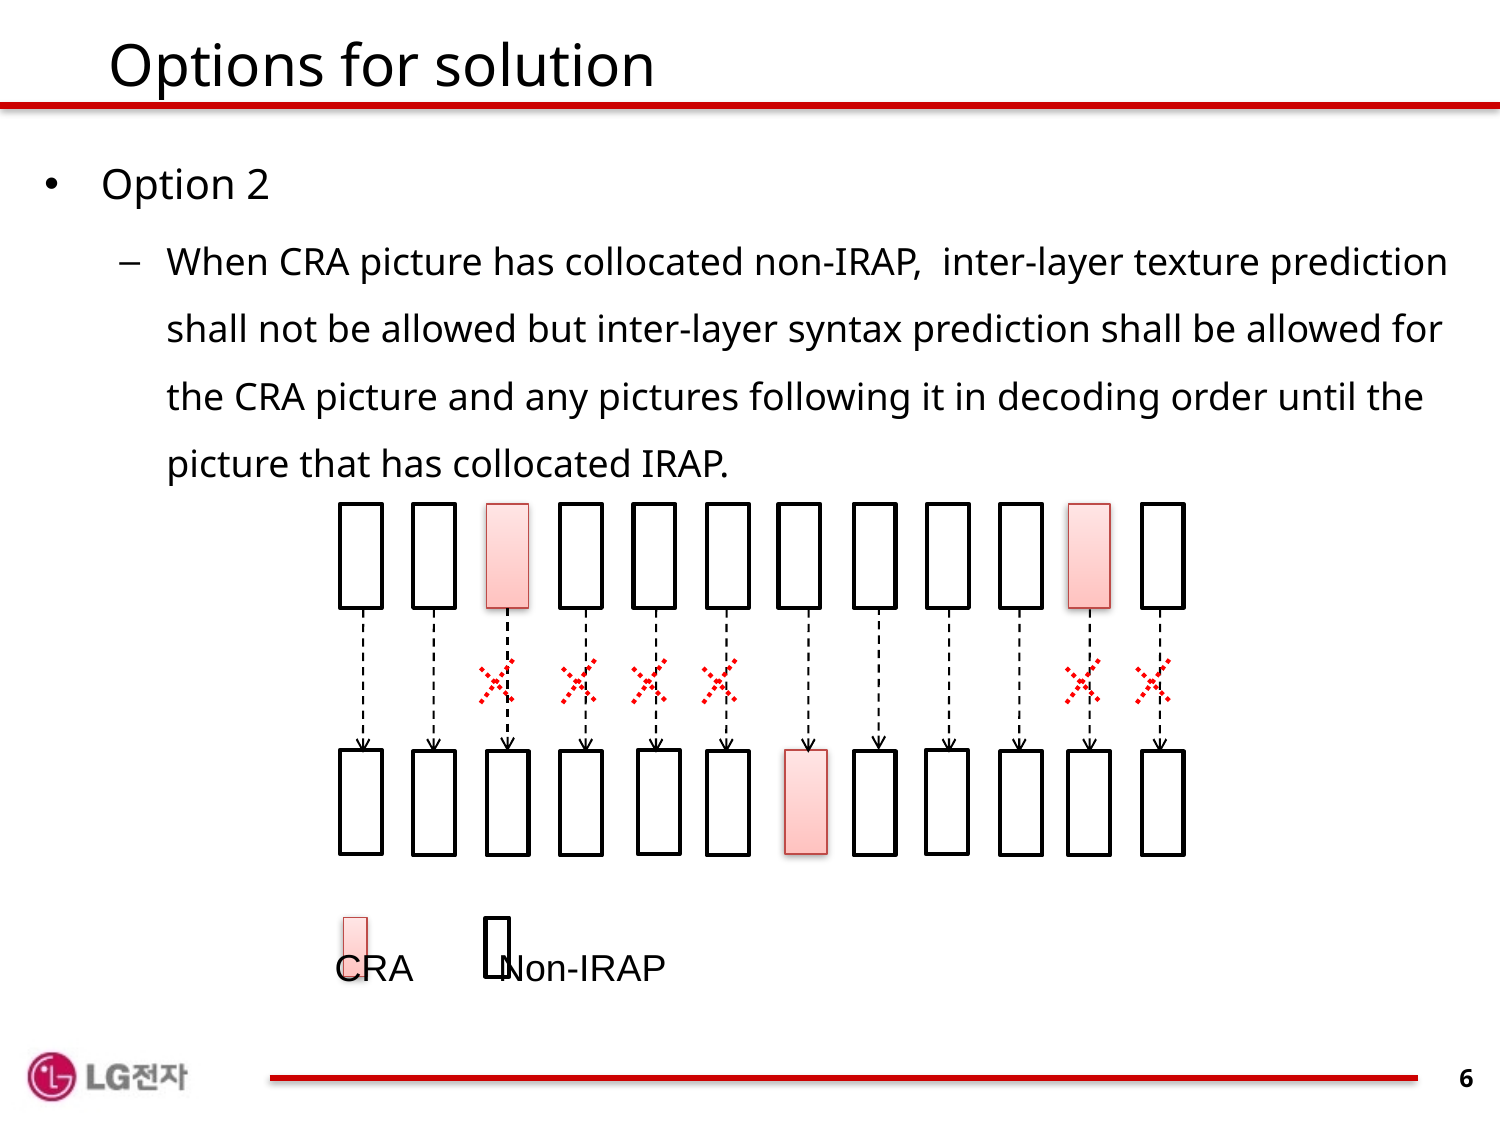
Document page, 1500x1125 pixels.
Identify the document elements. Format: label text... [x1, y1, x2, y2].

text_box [480, 655, 516, 704]
text_box [705, 749, 751, 857]
slide_number 6 [1417, 1054, 1489, 1114]
text_box [998, 502, 1044, 610]
text_box [784, 749, 828, 855]
text_box [338, 748, 384, 856]
text_box [486, 503, 529, 609]
text_box [1140, 502, 1186, 610]
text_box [562, 655, 598, 704]
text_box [1066, 655, 1102, 704]
text_box Non-IRAP [483, 914, 794, 997]
text_box [852, 749, 898, 857]
text_box [1066, 749, 1112, 857]
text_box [1136, 655, 1173, 704]
text_box [631, 502, 677, 610]
list Option 2 When CRA picture has collocated non-IRAP, inter-layer texture prediction shall not be allowed but inter-layer syntax prediction shall be allowed for the CRA picture and any pictures following it in decoding order until the picture that has collocated IRAP. [29, 125, 1471, 446]
text_box [705, 502, 751, 610]
text_box [925, 502, 971, 610]
text_box [776, 502, 822, 610]
text_box [558, 502, 604, 610]
title Options for solution [93, 32, 1243, 94]
text_box [924, 748, 970, 856]
text_box [411, 502, 457, 610]
text_box [558, 749, 604, 857]
text_box [1068, 503, 1111, 609]
picture [0, 1037, 249, 1125]
text_box [636, 748, 682, 856]
text_box [485, 749, 531, 857]
text_box [852, 502, 898, 610]
text_box [1140, 749, 1186, 857]
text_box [702, 655, 739, 704]
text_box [632, 655, 669, 704]
text_box [998, 749, 1044, 857]
text_box CRA [319, 914, 483, 997]
text_box [338, 502, 384, 610]
text_box [411, 749, 457, 857]
